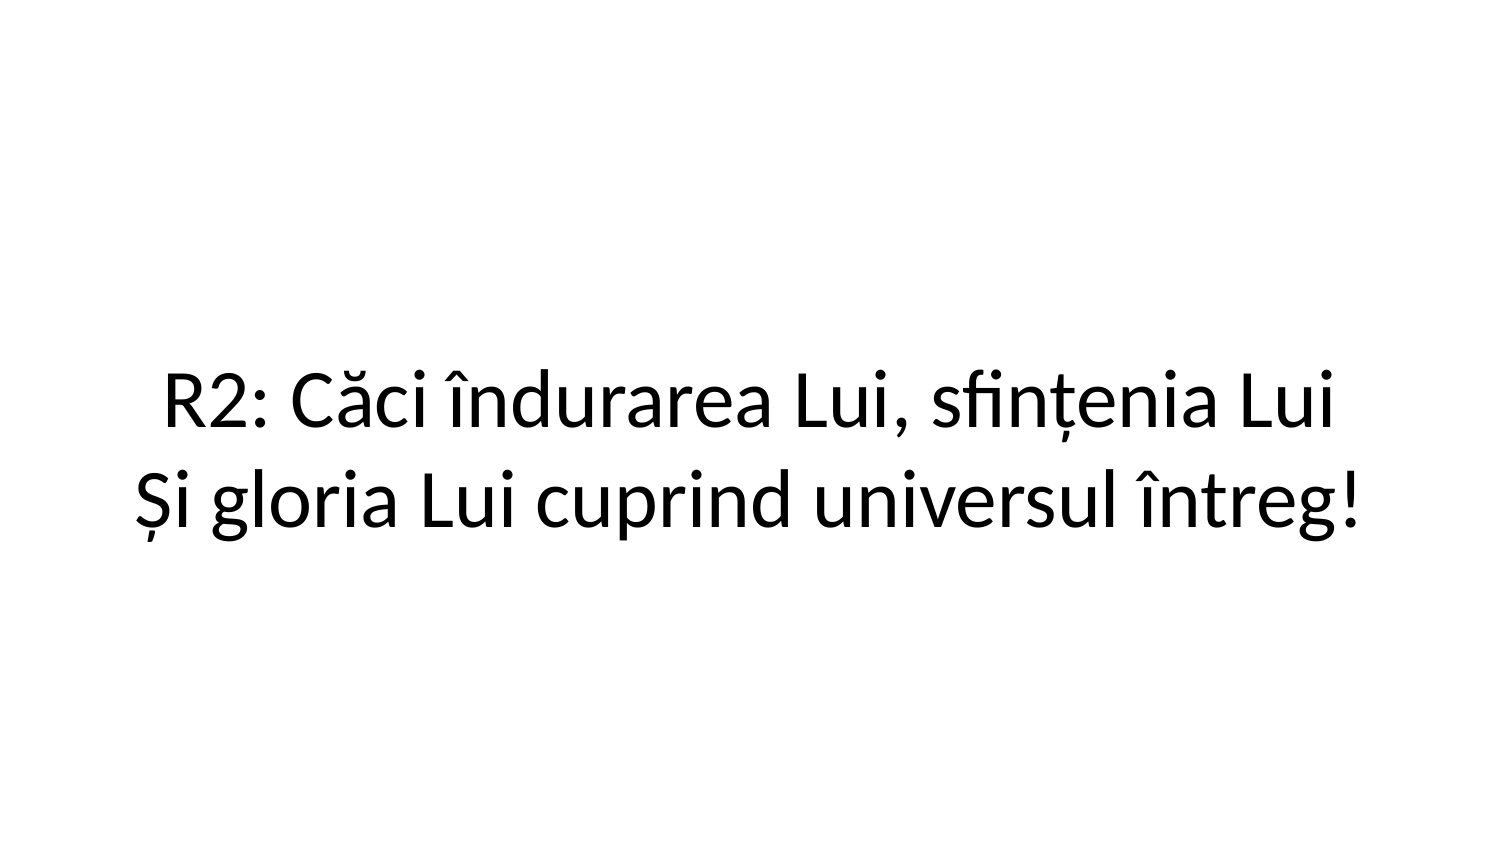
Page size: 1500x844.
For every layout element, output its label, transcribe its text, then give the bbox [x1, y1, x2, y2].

text_box R2: Căci îndurarea Lui, sfințenia Lui Și gloria Lui cuprind universul întreg! [119, 292, 1380, 552]
